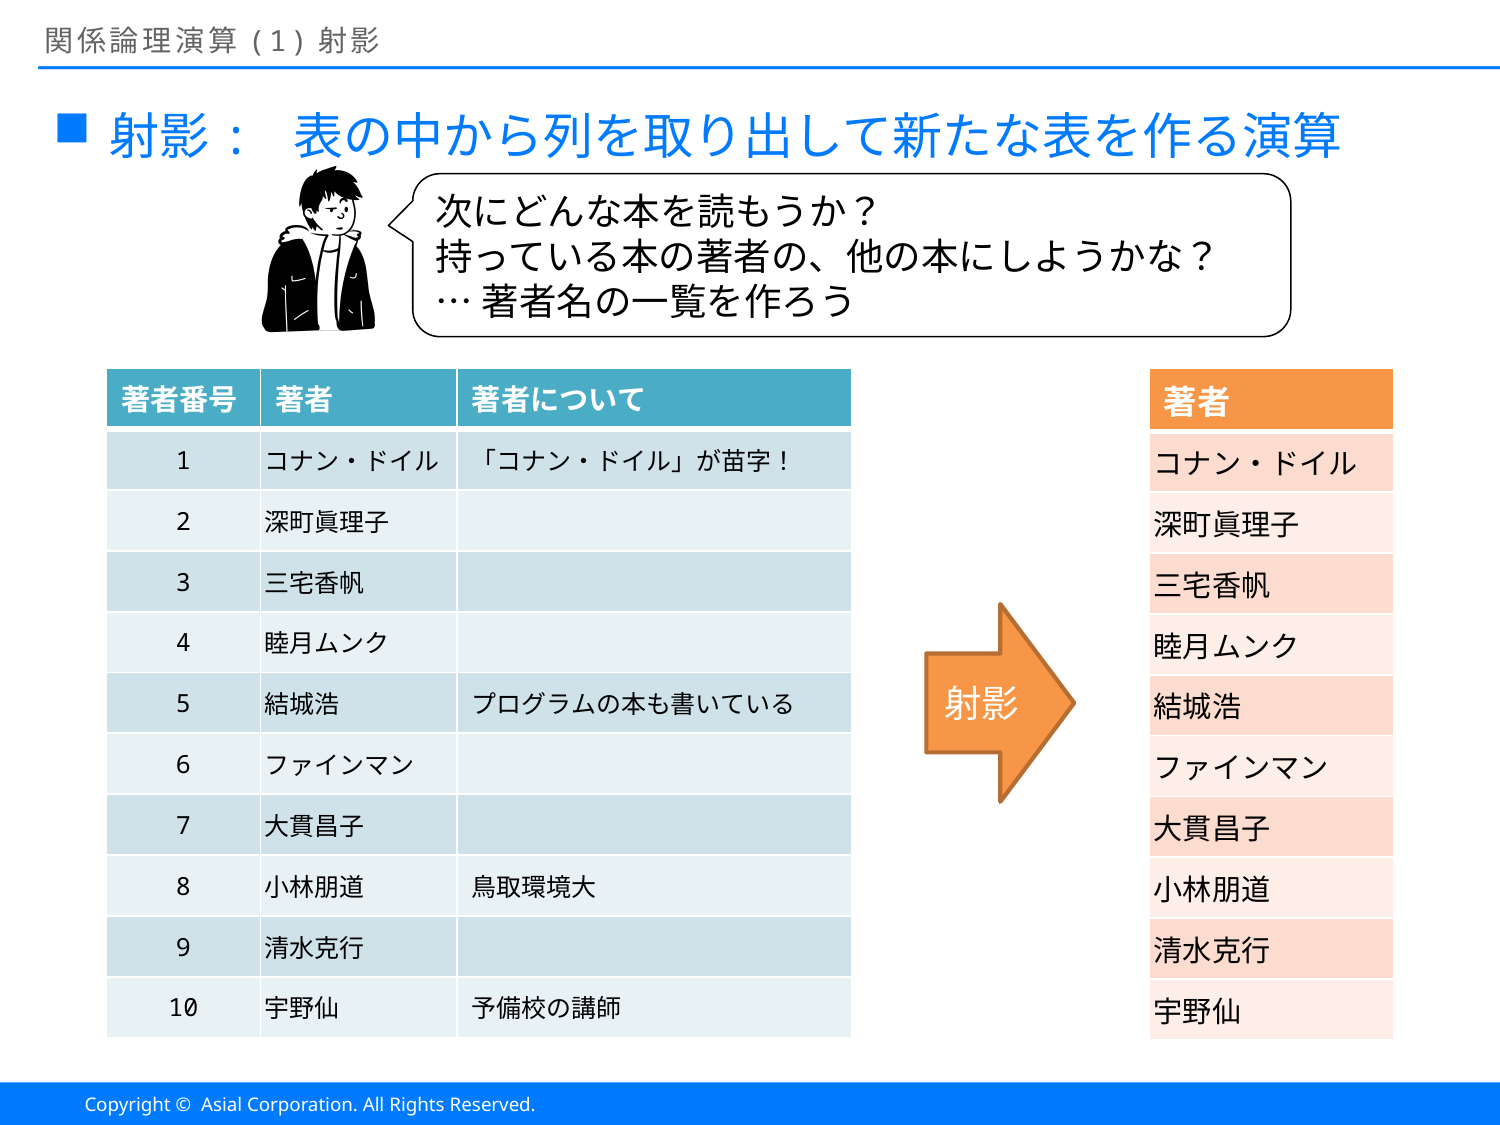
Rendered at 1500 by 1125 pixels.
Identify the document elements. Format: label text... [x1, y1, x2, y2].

table_cell 睦月ムンク [261, 613, 456, 672]
table_cell 10 [107, 978, 260, 1037]
title 関係論理演算(1)射影 [29, 7, 1223, 72]
table_cell 清水克行 [261, 917, 456, 976]
table_header 著者番号 [107, 369, 260, 426]
table_cell 「コナン・ドイル」が苗字！ [458, 432, 851, 489]
table_cell 8 [107, 856, 260, 915]
table_cell 宇野仙 [1150, 980, 1393, 1039]
table_cell [458, 613, 851, 672]
table_cell 小林朋道 [261, 856, 456, 915]
table_cell 結城浩 [261, 673, 456, 732]
table_cell コナン・ドイル [261, 432, 456, 489]
text_box 次にどんな本を読もうか？ 持っている本の著者の、他の本にしようかな？ …著者名の一覧を作ろう [386, 171, 1293, 339]
table_cell コナン・ドイル [1150, 434, 1393, 491]
table_cell 睦月ムンク [1150, 615, 1393, 674]
table_cell 三宅香帆 [261, 552, 456, 611]
table_cell 3 [107, 552, 260, 611]
table_cell 大貫昌子 [261, 795, 456, 854]
table_cell [458, 917, 851, 976]
table_cell 4 [107, 613, 260, 672]
table_cell ファインマン [261, 734, 456, 793]
table_cell [458, 795, 851, 854]
table_cell 清水克行 [1150, 919, 1393, 978]
table_cell 深町眞理子 [261, 491, 456, 550]
table_header 著者 [1150, 369, 1393, 429]
table_cell 5 [107, 673, 260, 732]
table_cell [458, 552, 851, 611]
table_cell 三宅香帆 [1150, 554, 1393, 613]
table_cell 鳥取環境大 [458, 856, 851, 915]
table_header 著者について [458, 369, 851, 426]
table_cell 2 [107, 491, 260, 550]
table_cell 結城浩 [1150, 676, 1393, 735]
table_cell 6 [107, 734, 260, 793]
table_header 著者 [261, 369, 456, 426]
table_cell 1 [107, 432, 260, 489]
list 射影: 表の中から列を取り出して新たな表を作る演算 [38, 84, 1459, 988]
table_cell 深町眞理子 [1150, 493, 1393, 552]
table_cell [458, 734, 851, 793]
table_cell 9 [107, 917, 260, 976]
table_cell 宇野仙 [261, 978, 456, 1037]
table_cell ファインマン [1150, 736, 1393, 796]
table_cell [458, 491, 851, 550]
text_box 射影 [924, 602, 1076, 804]
table_cell 小林朋道 [1150, 858, 1393, 917]
table_cell プログラムの本も書いている [458, 673, 851, 732]
table_cell 7 [107, 795, 260, 854]
table_cell 予備校の講師 [458, 978, 851, 1037]
picture [257, 162, 380, 337]
table_cell 大貫昌子 [1150, 797, 1393, 856]
